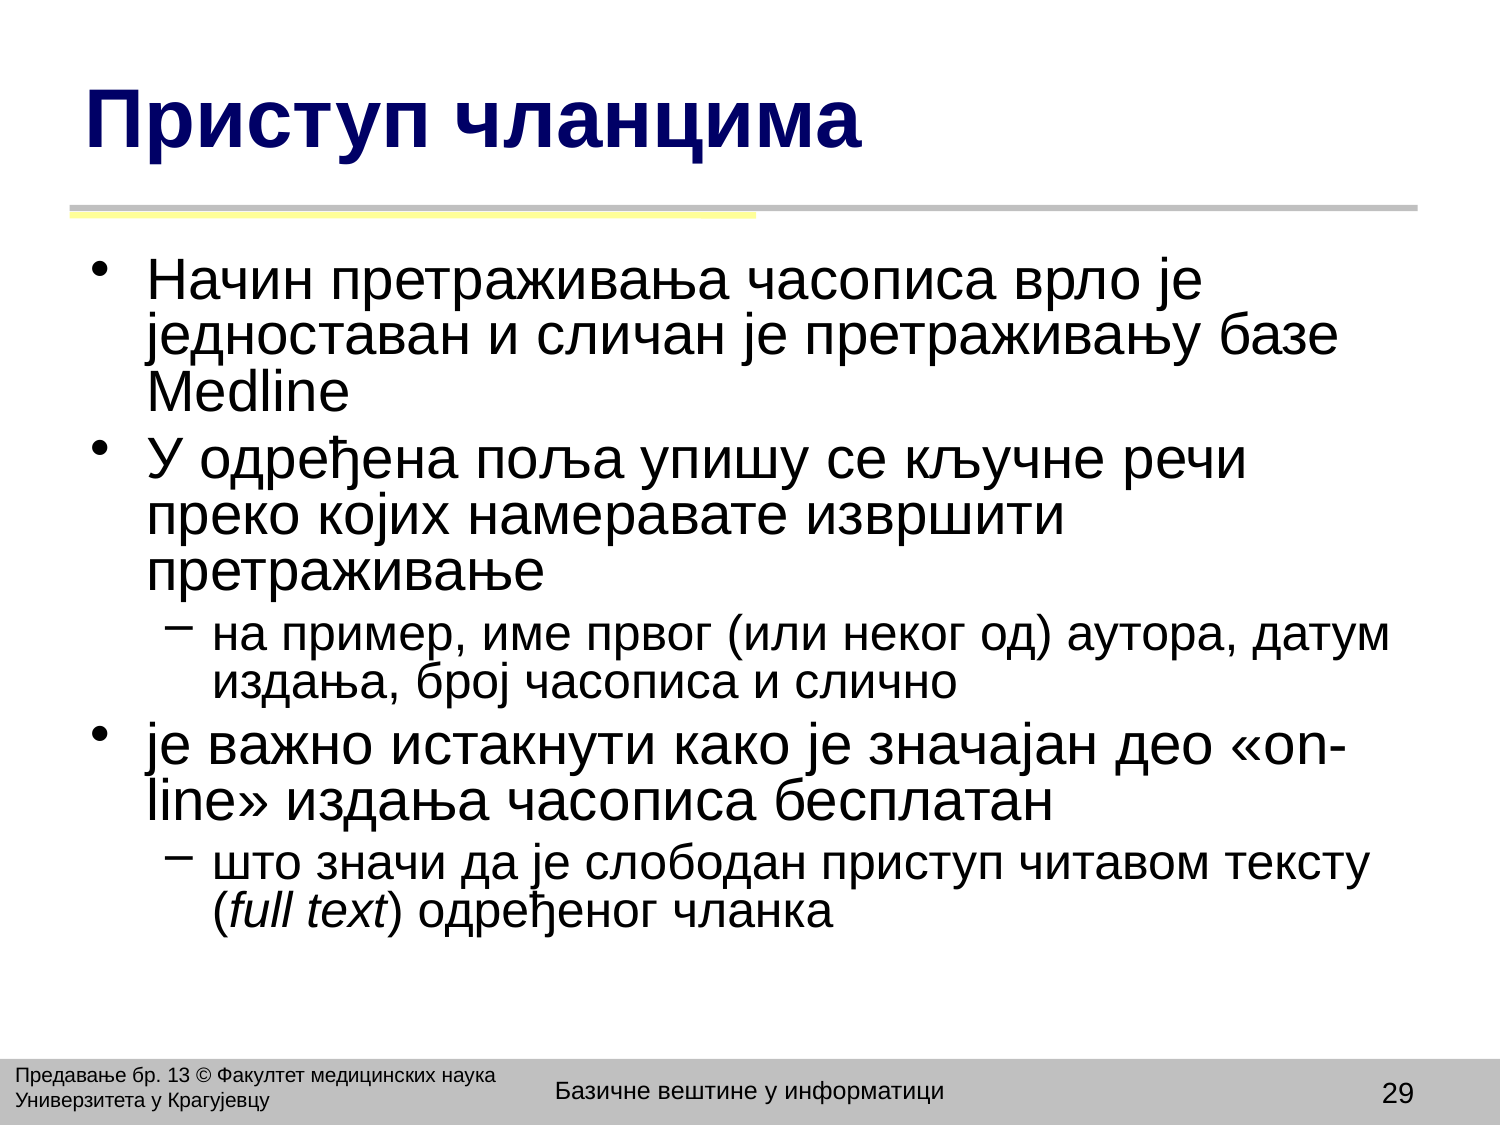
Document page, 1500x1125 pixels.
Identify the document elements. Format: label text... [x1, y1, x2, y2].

slide_number Предавање бр. 13 © Факултет медицинских наука Универзитета у Крагујевцу [0, 1053, 617, 1108]
list Начин претраживања часописа врло је једноставан и сличан је претраживању базе Medline У одређена поља упишу се кључне речи преко којих намеравате извршити претраживање на пример, име првог (или неког од) аутора, датум издања, број часописа и слично је важно истакнути како је значајан део «on-line» издања часописа бесплатан што значи да је слободан приступ читавом тексту (full text) одређеног чланка [74, 246, 1426, 1023]
slide_number 29 [1079, 1066, 1430, 1125]
title Приступ чланцима [69, 19, 1426, 208]
footer Базичне вештине у информатици [512, 1066, 988, 1125]
